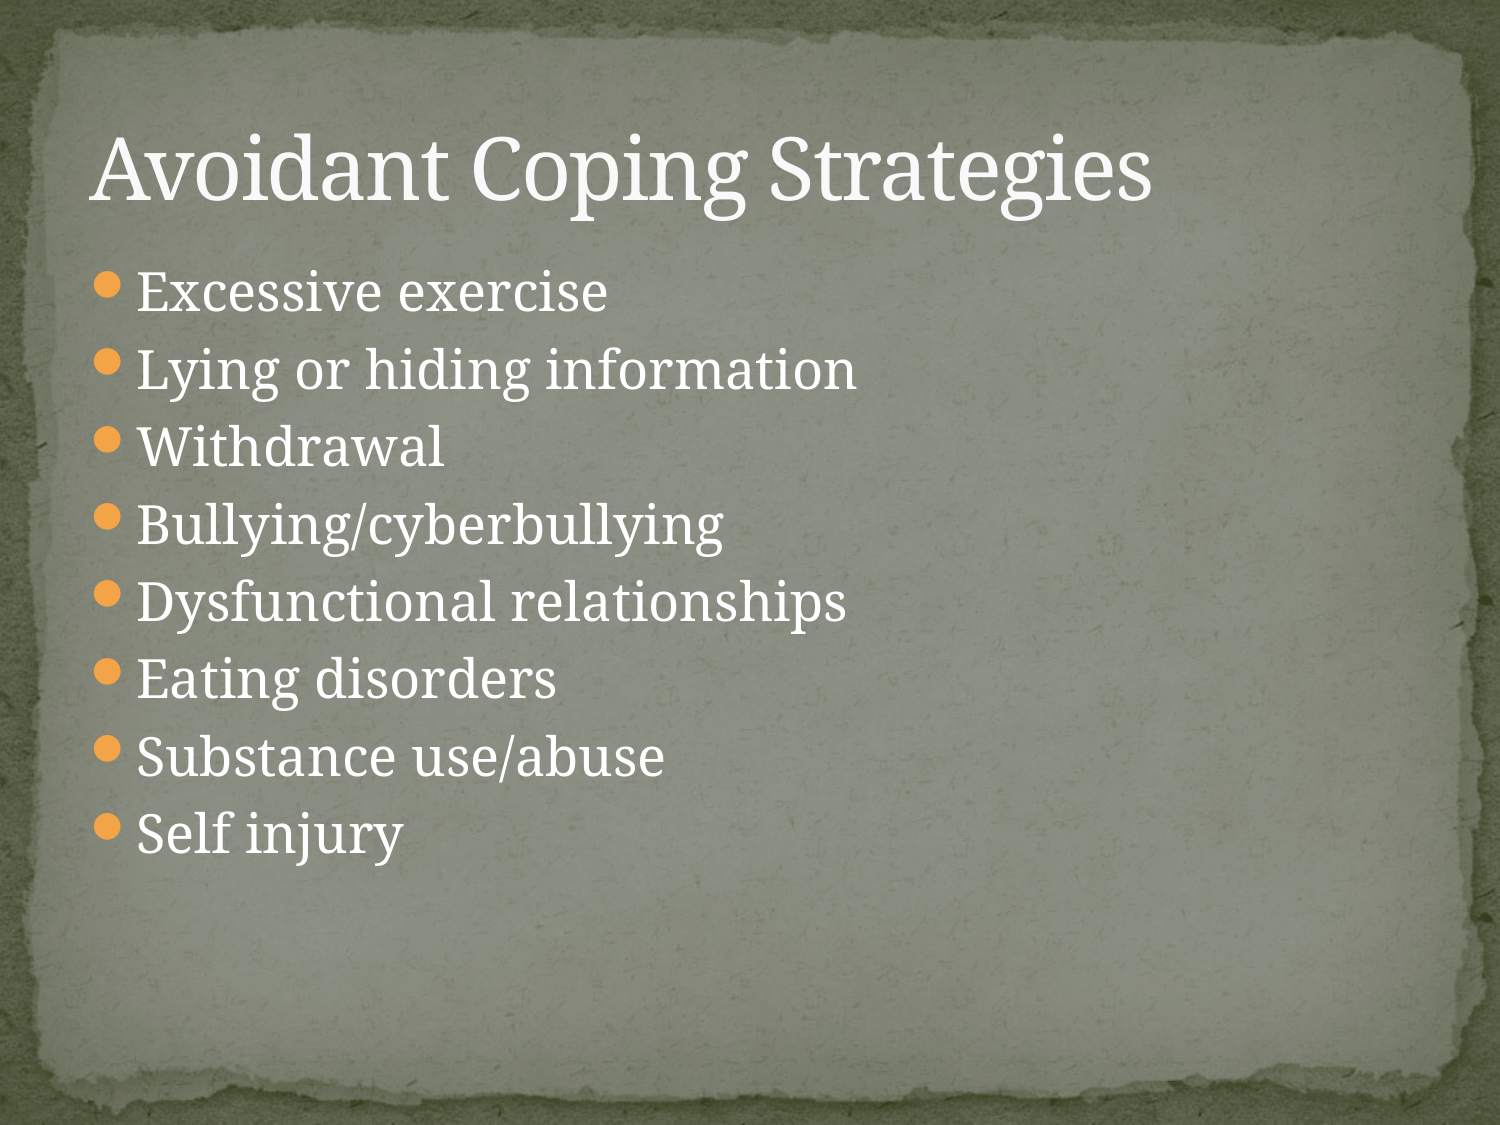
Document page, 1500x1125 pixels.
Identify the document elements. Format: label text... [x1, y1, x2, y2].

list Excessive exercise Lying or hiding information Withdrawal Bullying/cyberbullying Dysfunctional relationships Eating disorders Substance use/abuse Self injury [74, 249, 1426, 1001]
title Avoidant Coping Strategies [74, 24, 1425, 225]
